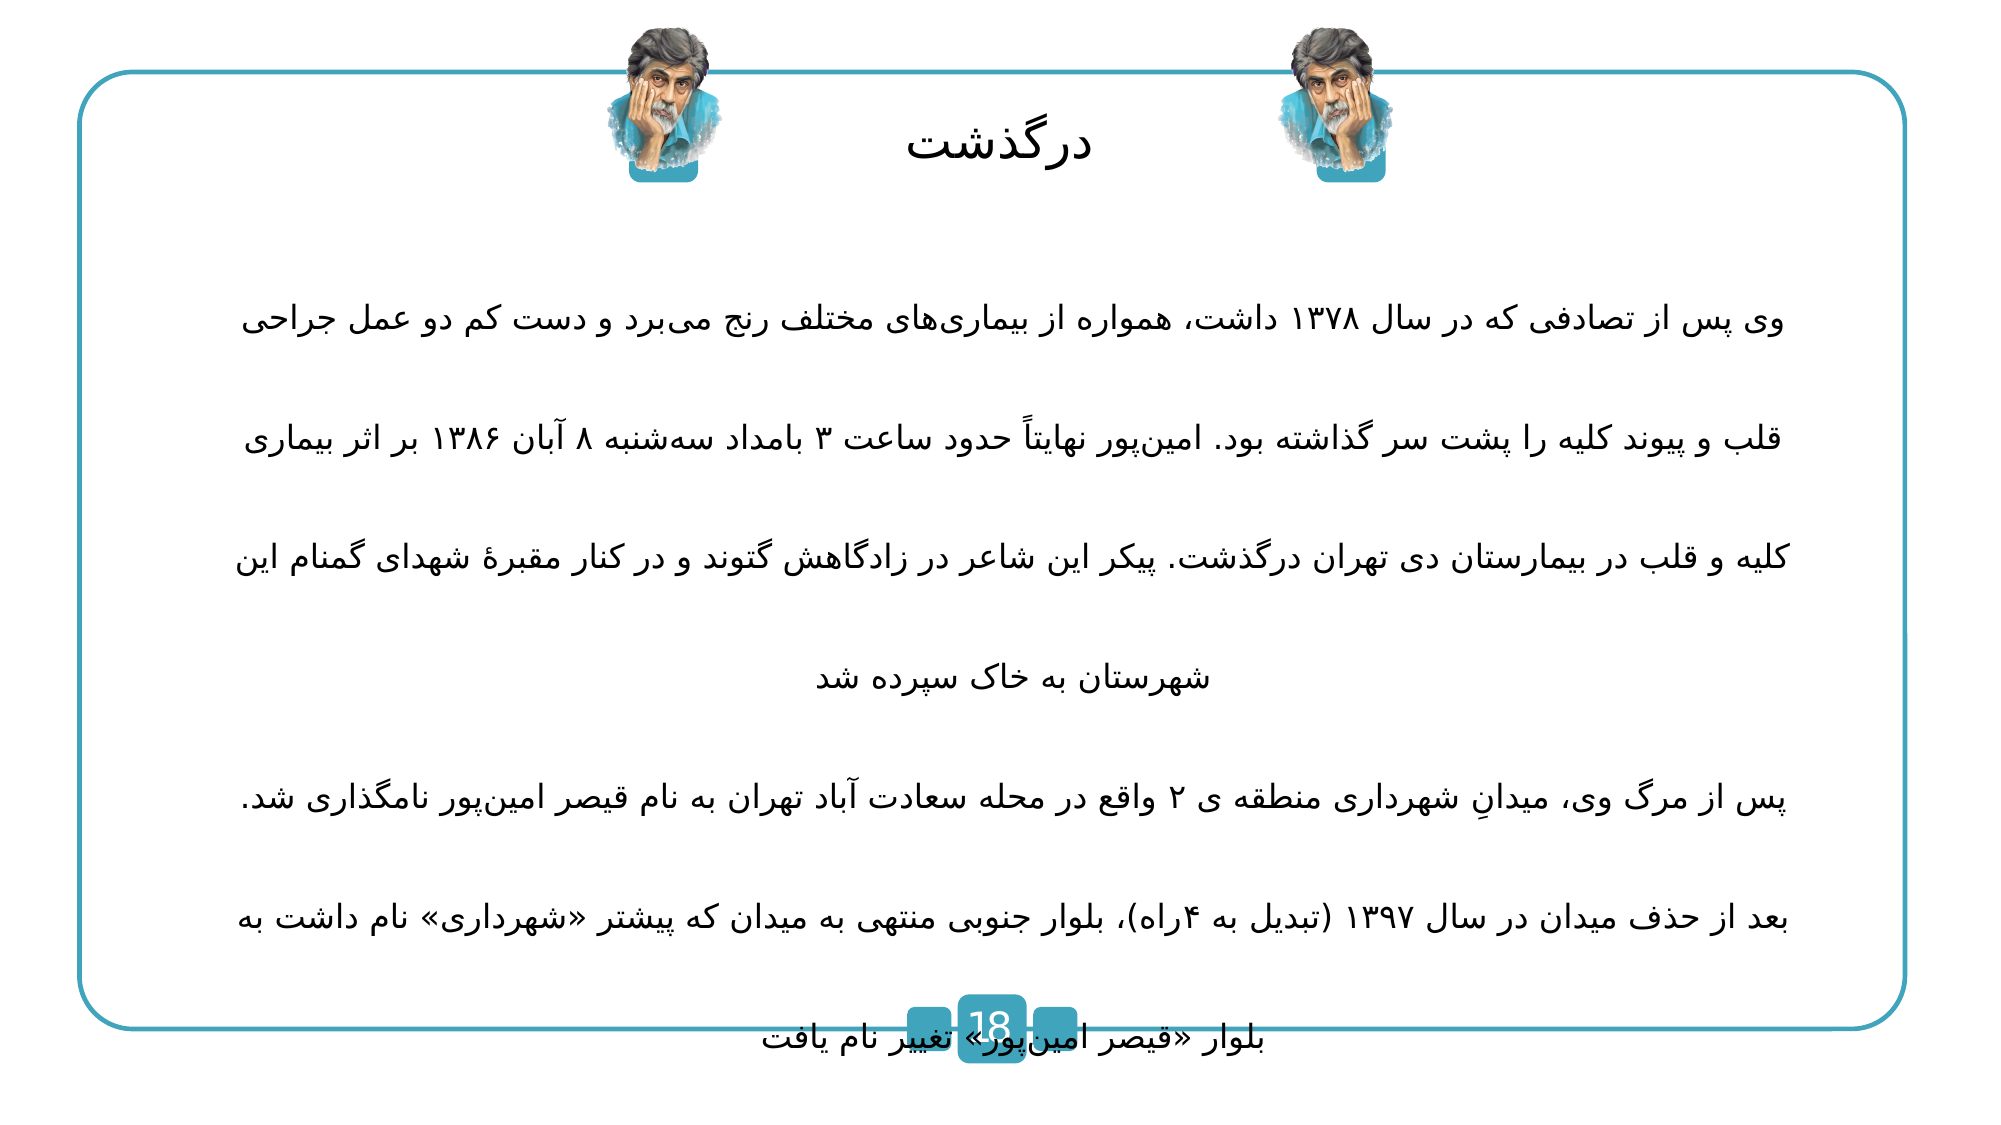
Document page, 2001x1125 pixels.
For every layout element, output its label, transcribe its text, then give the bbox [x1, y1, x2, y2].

text_box درگذشت [714, 101, 1285, 176]
text_box وی پس از تصادفی که در سال ۱۳۷۸ داشت، همواره از بیماری‌های مختلف رنج می‌برد و دست کم دو عمل جراحی قلب و پیوند کلیه را پشت سر گذاشته بود. امین‌پور نهایتاً حدود ساعت ۳ بامداد سه‌شنبه ۸ آبان ۱۳۸۶ بر اثر بیماری کلیه و قلب در بیمارستان دی تهران درگذشت. پیکر این شاعر در زادگاهش گتوند و در کنار مقبرهٔ شهدای گمنام این شهرستان به خاک سپرده شد پس از مرگ وی، میدانِ شهرداری منطقه ی ۲ واقع در محله سعادت آباد تهران به نام قیصر امین‌پور نامگذاری شد. بعد از حذف میدان در سال ۱۳۹۷ (تبدیل به ۴راه)، بلوار جنوبی منتهی به میدان که پیشتر «شهرداری» نام داشت به بلوار «قیصر امین‌پور» تغییر نام یافت [216, 208, 1811, 1063]
picture [604, 19, 723, 181]
picture [1277, 19, 1396, 181]
